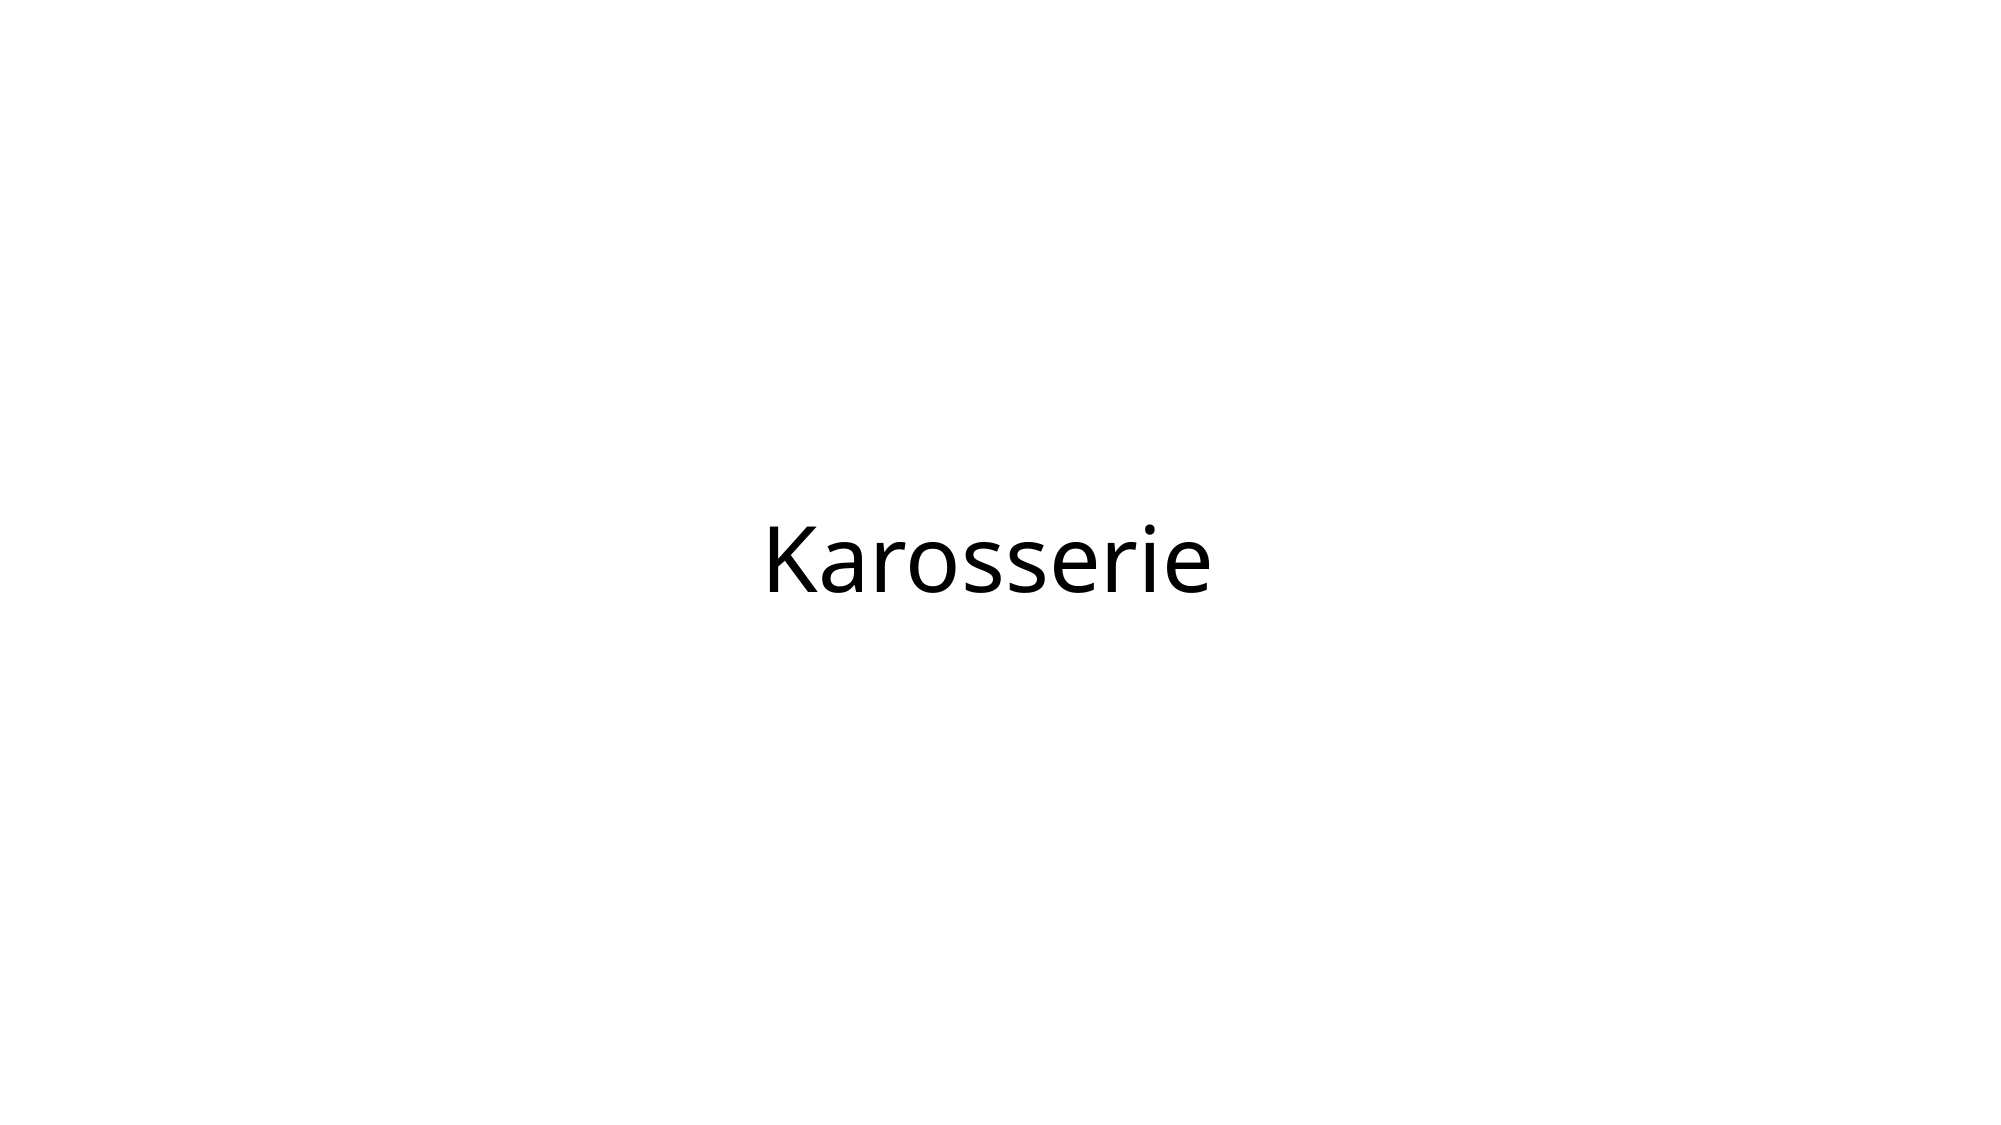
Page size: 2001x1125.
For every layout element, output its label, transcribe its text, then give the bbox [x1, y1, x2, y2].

title Karosserie [137, 453, 1863, 672]
